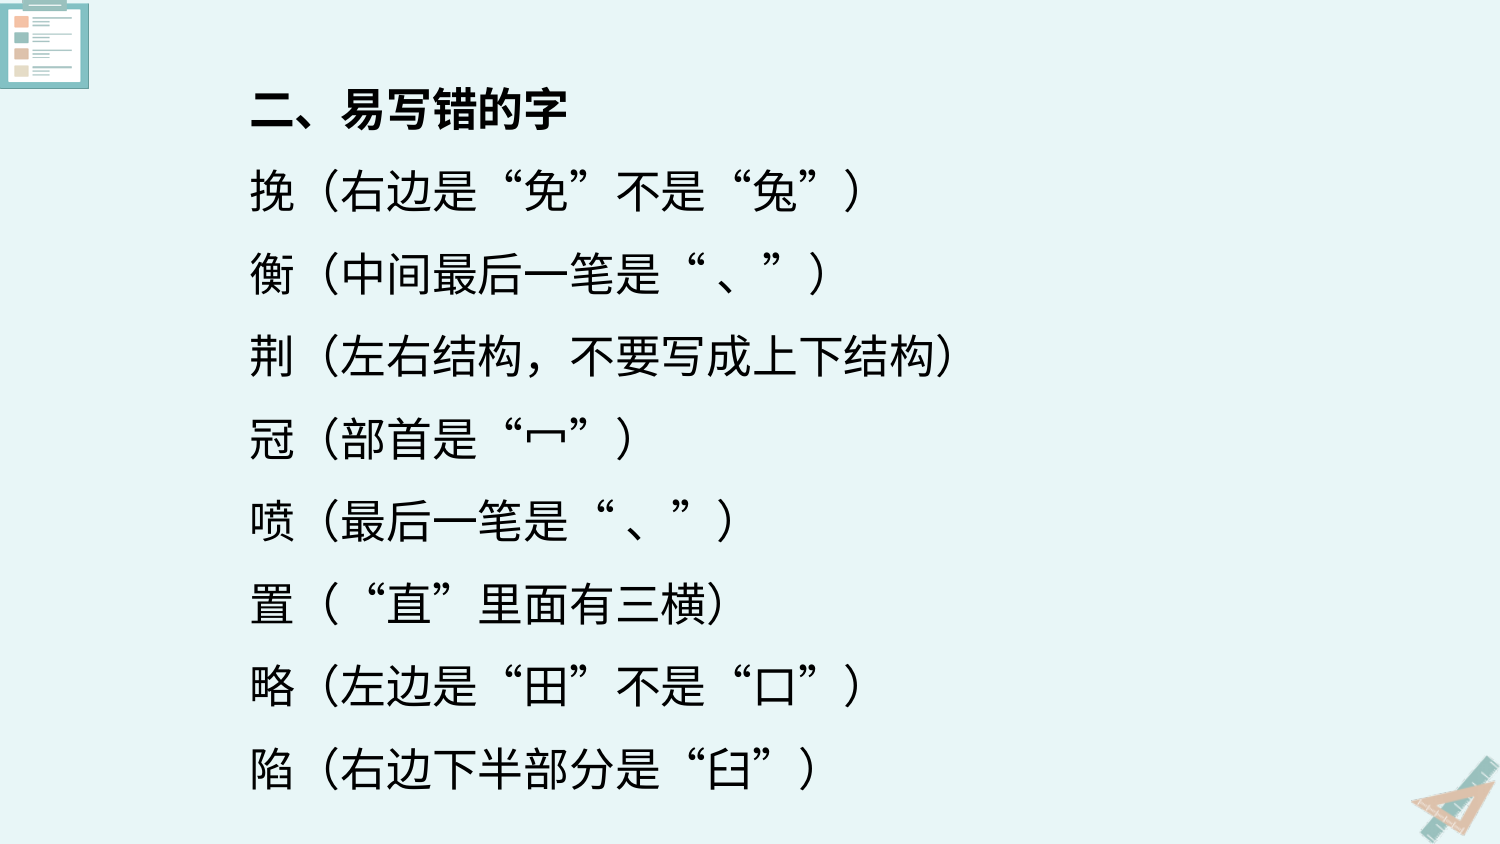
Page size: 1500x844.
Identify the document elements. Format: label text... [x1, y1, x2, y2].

text_box 二、易写错的字 挽（右边是“免”不是“兔”） 衡（中间最后一笔是“ 、”） 荆（左右结构，不要写成上下结构） 冠（部首是“冖”） 喷（最后一笔是“ 、”） 置（“直”里面有三横） 略（左边是“田”不是“口”） 陷（右边下半部分是“臼”） [234, 45, 1288, 803]
picture [1411, 755, 1500, 844]
picture [0, 0, 89, 89]
